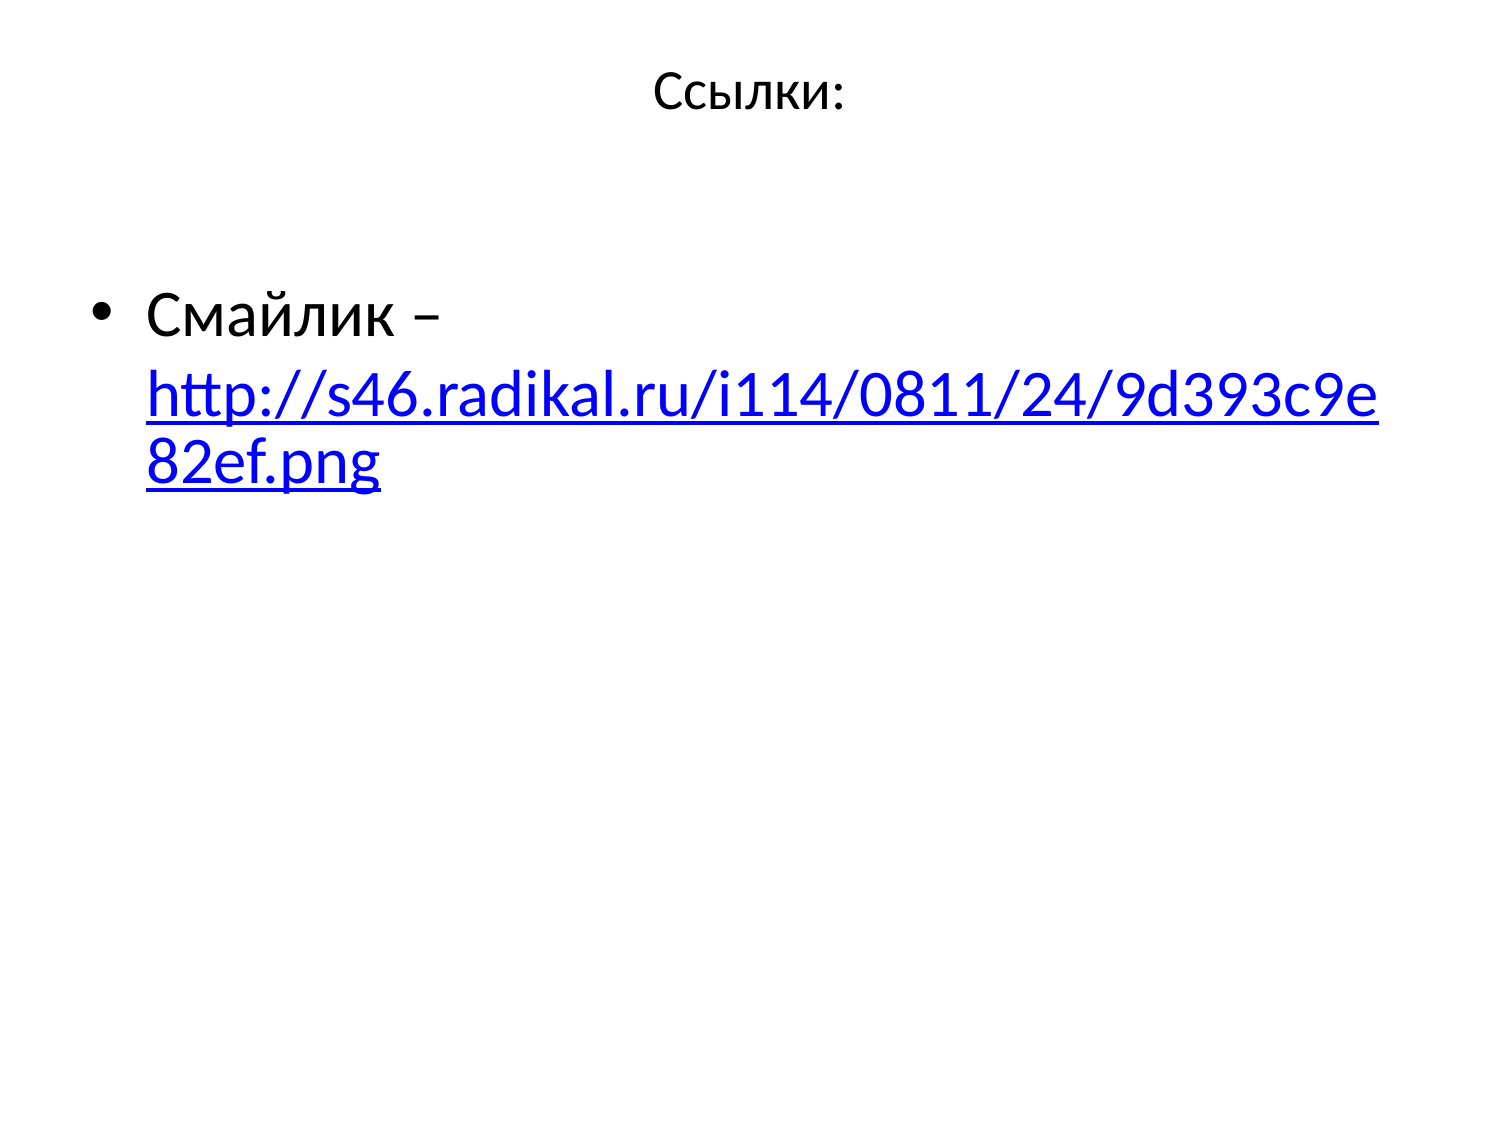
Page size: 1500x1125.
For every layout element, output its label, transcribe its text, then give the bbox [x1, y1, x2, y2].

list Смайлик – http://s46.radikal.ru/i114/0811/24/9d393c9e82ef.png [75, 262, 1425, 1005]
title Ссылки: [75, 45, 1425, 129]
